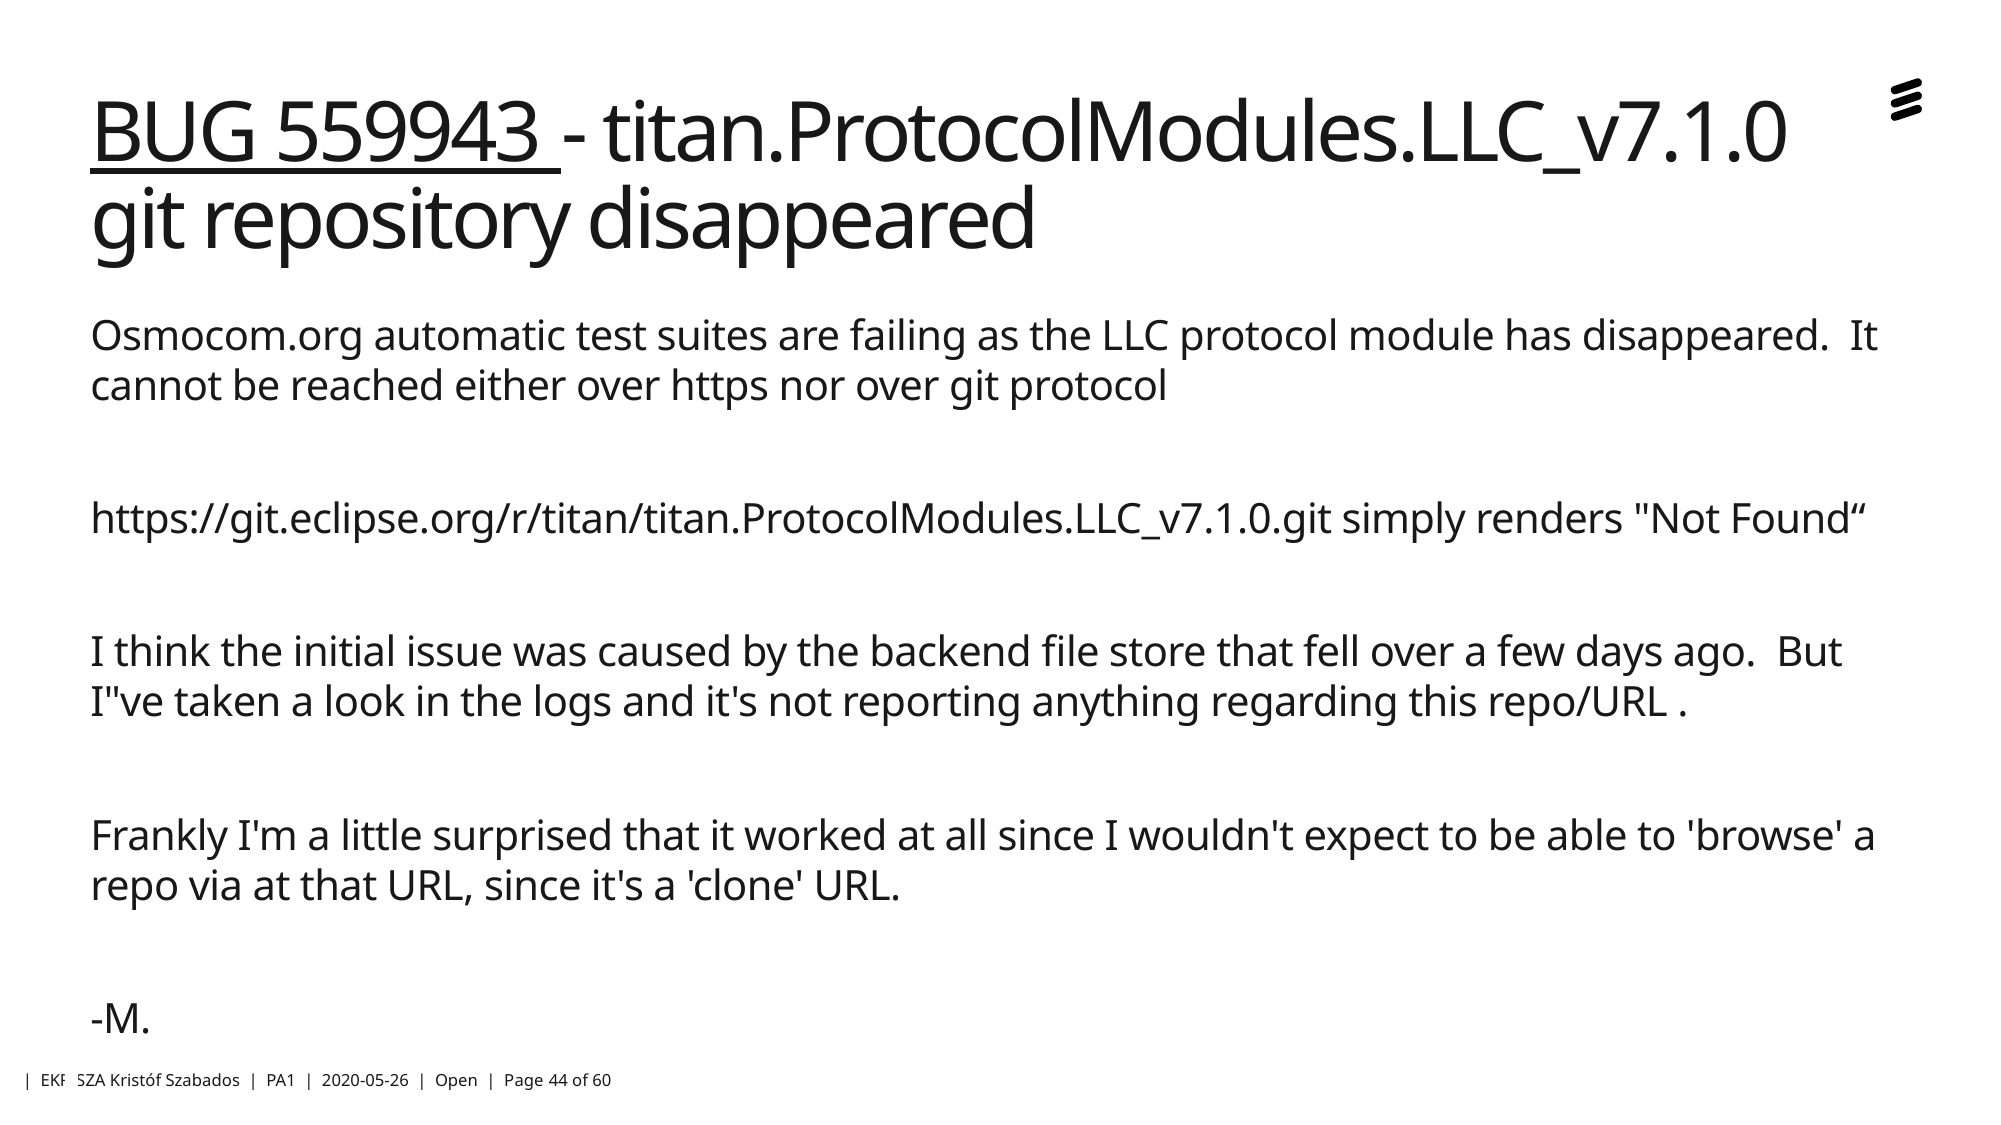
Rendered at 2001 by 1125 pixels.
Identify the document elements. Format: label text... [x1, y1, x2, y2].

list Osmocom.org automatic test suites are failing as the LLC protocol module has disappeared. It cannot be reached either over https nor over git protocol https://git.eclipse.org/r/titan/titan.ProtocolModules.LLC_v7.1.0.git simply renders "Not Found“ I think the initial issue was caused by the backend file store that fell over a few days ago. But I"ve taken a look in the logs and it's not reporting anything regarding this repo/URL . Frankly I'm a little surprised that it worked at all since I wouldn't expect to be able to 'browse' a repo via at that URL, since it's a 'clone' URL. -M. [78, 302, 1922, 1024]
title BUG 559943 - titan.ProtocolModules.LLC_v7.1.0 git repository disappeared [78, 77, 1805, 256]
